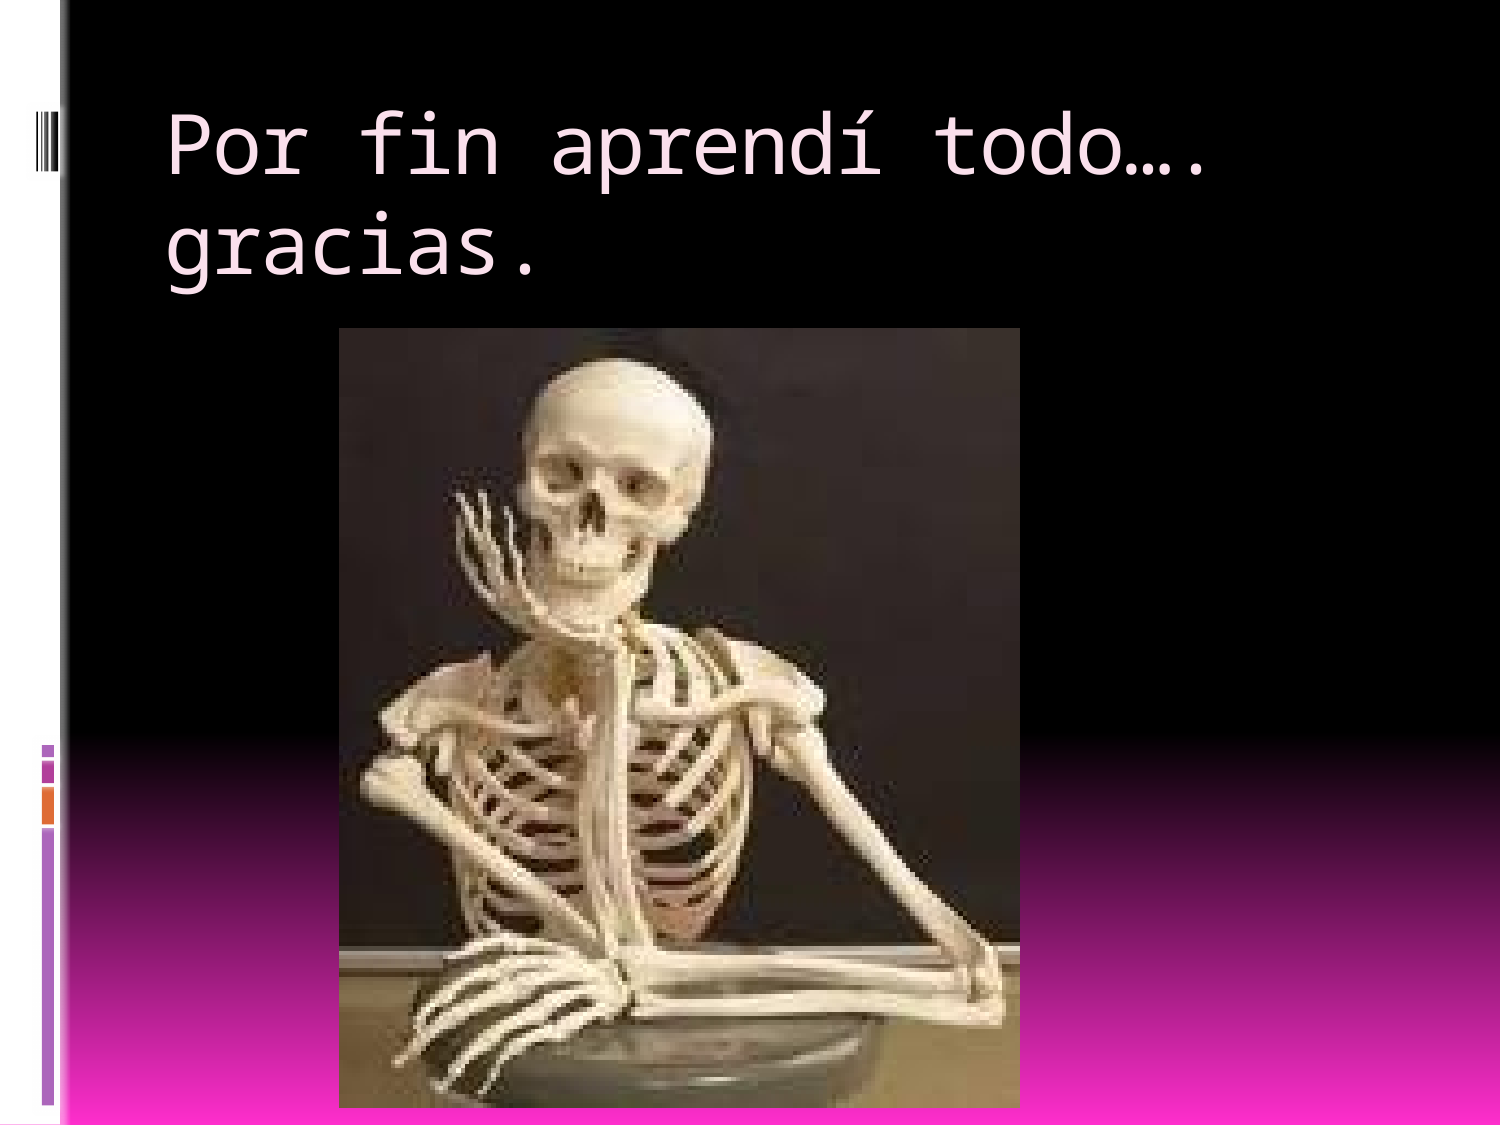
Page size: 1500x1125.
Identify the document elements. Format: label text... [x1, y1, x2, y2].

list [339, 327, 1020, 1109]
title Por fin aprendí todo…. gracias. [150, 83, 1425, 234]
